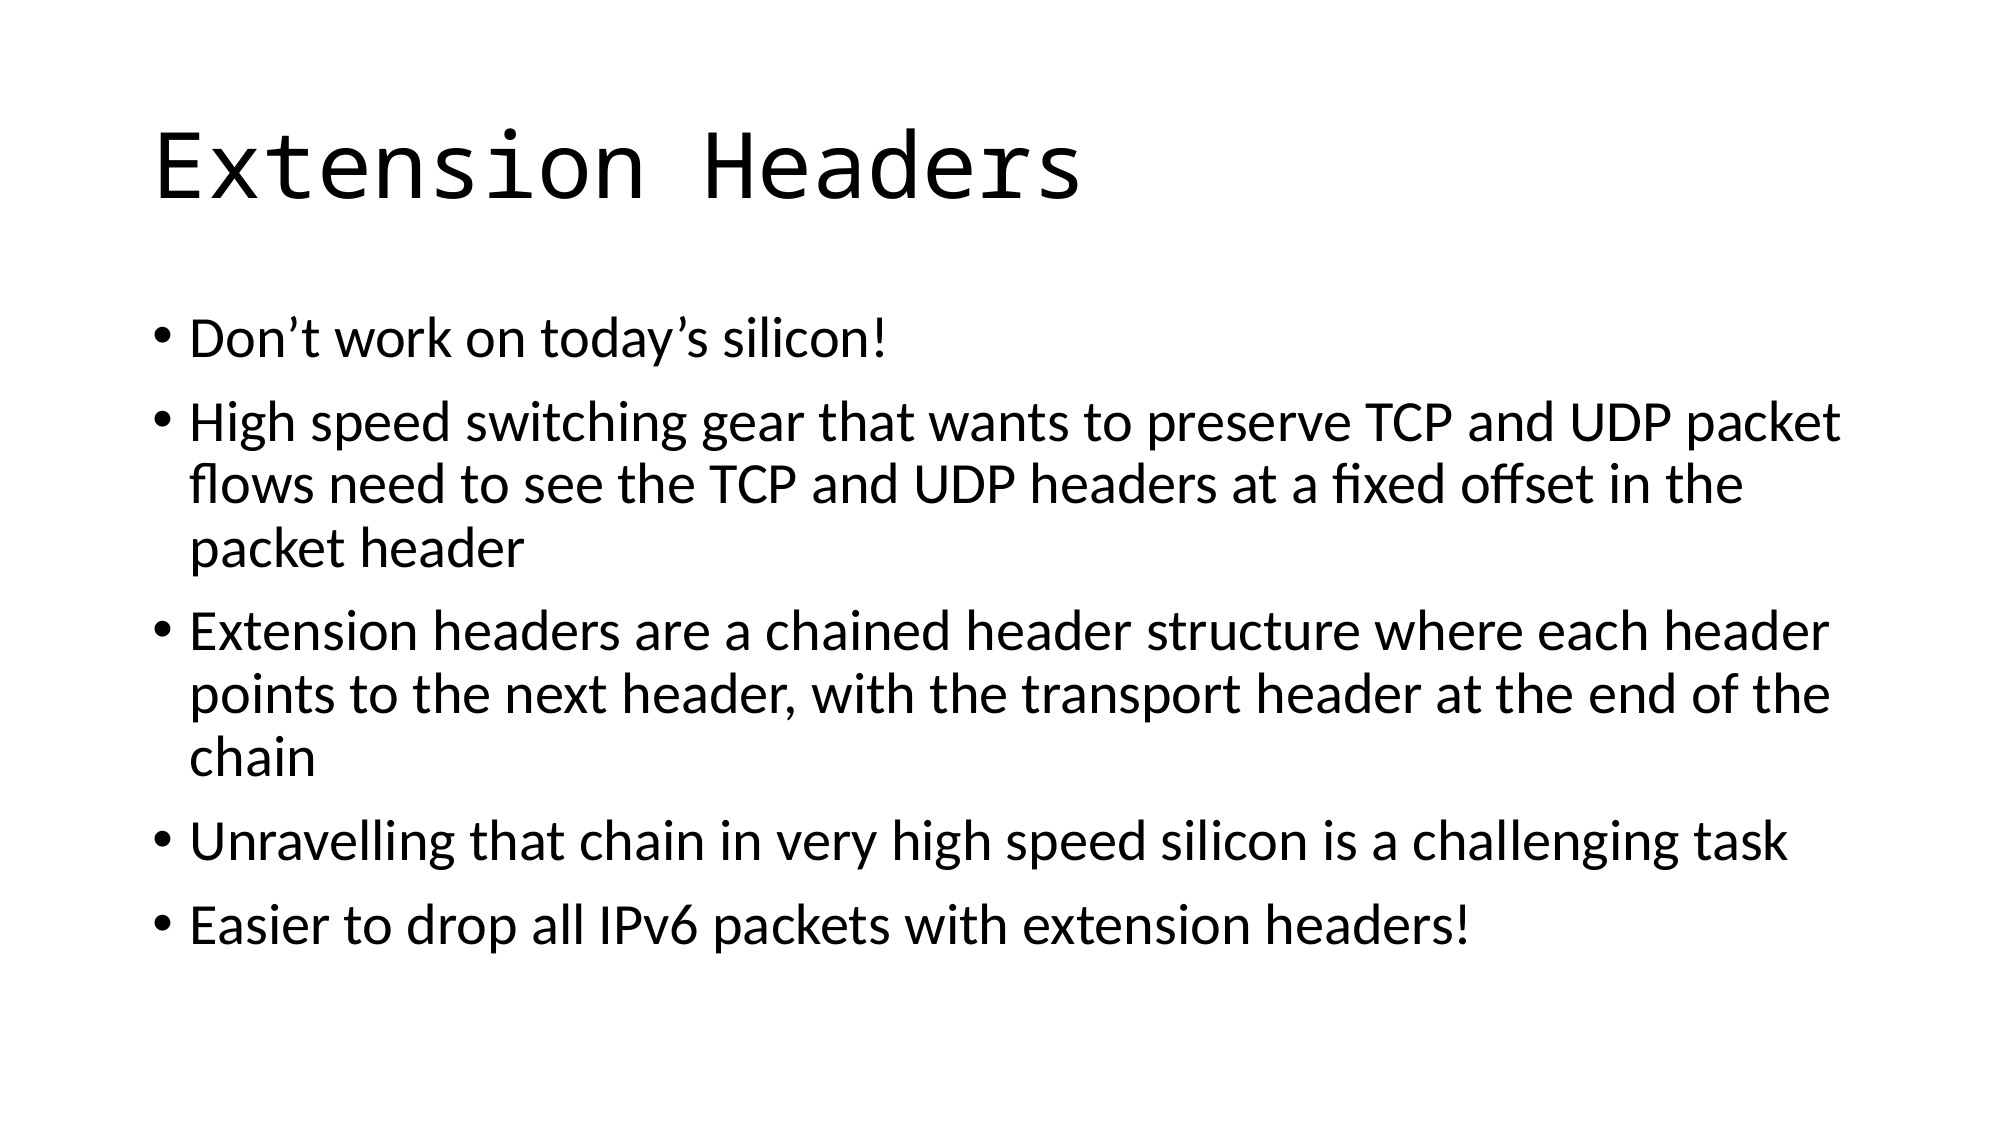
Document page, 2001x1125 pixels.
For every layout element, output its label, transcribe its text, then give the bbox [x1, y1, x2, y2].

list Don’t work on today’s silicon! High speed switching gear that wants to preserve TCP and UDP packet flows need to see the TCP and UDP headers at a fixed offset in the packet header Extension headers are a chained header structure where each header points to the next header, with the transport header at the end of the chain Unravelling that chain in very high speed silicon is a challenging task Easier to drop all IPv6 packets with extension headers! [137, 299, 1863, 1014]
title Extension Headers [137, 59, 1863, 278]
